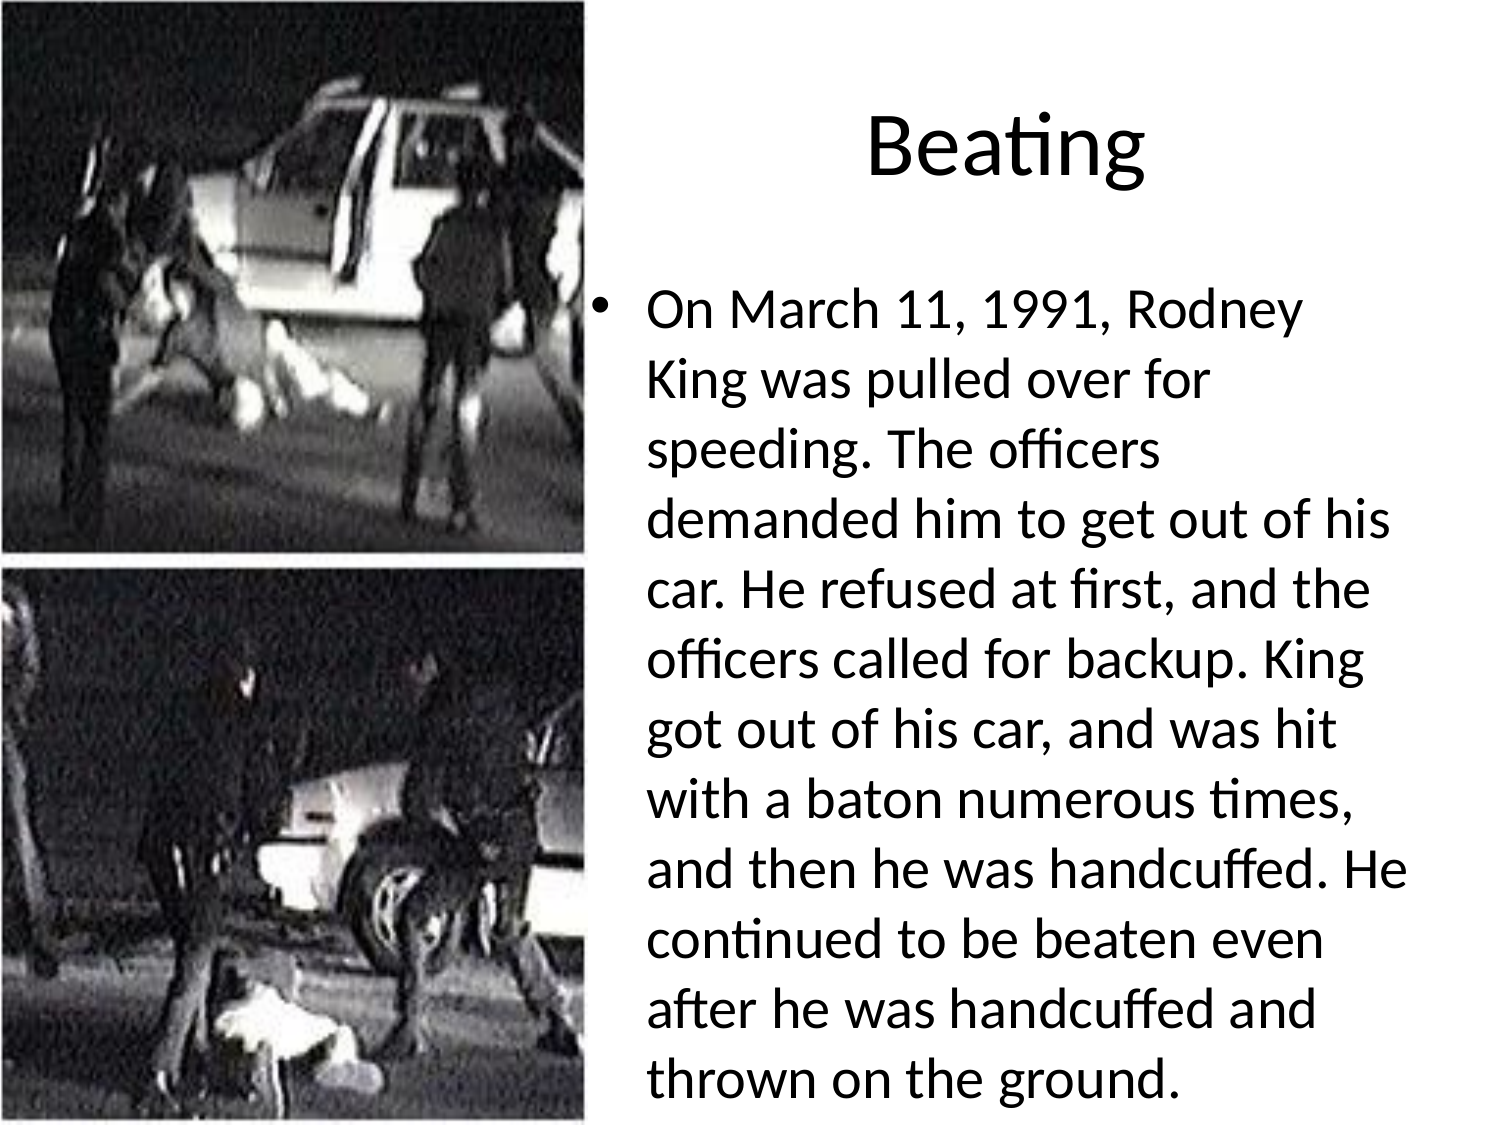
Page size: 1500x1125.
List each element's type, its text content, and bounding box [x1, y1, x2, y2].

title Beating [591, 45, 1425, 233]
picture [0, 0, 588, 1125]
list On March 11, 1991, Rodney King was pulled over for speeding. The officers demanded him to get out of his car. He refused at first, and the officers called for backup. King got out of his car, and was hit with a baton numerous times, and then he was handcuffed. He continued to be beaten even after he was handcuffed and thrown on the ground. [591, 262, 1425, 1005]
